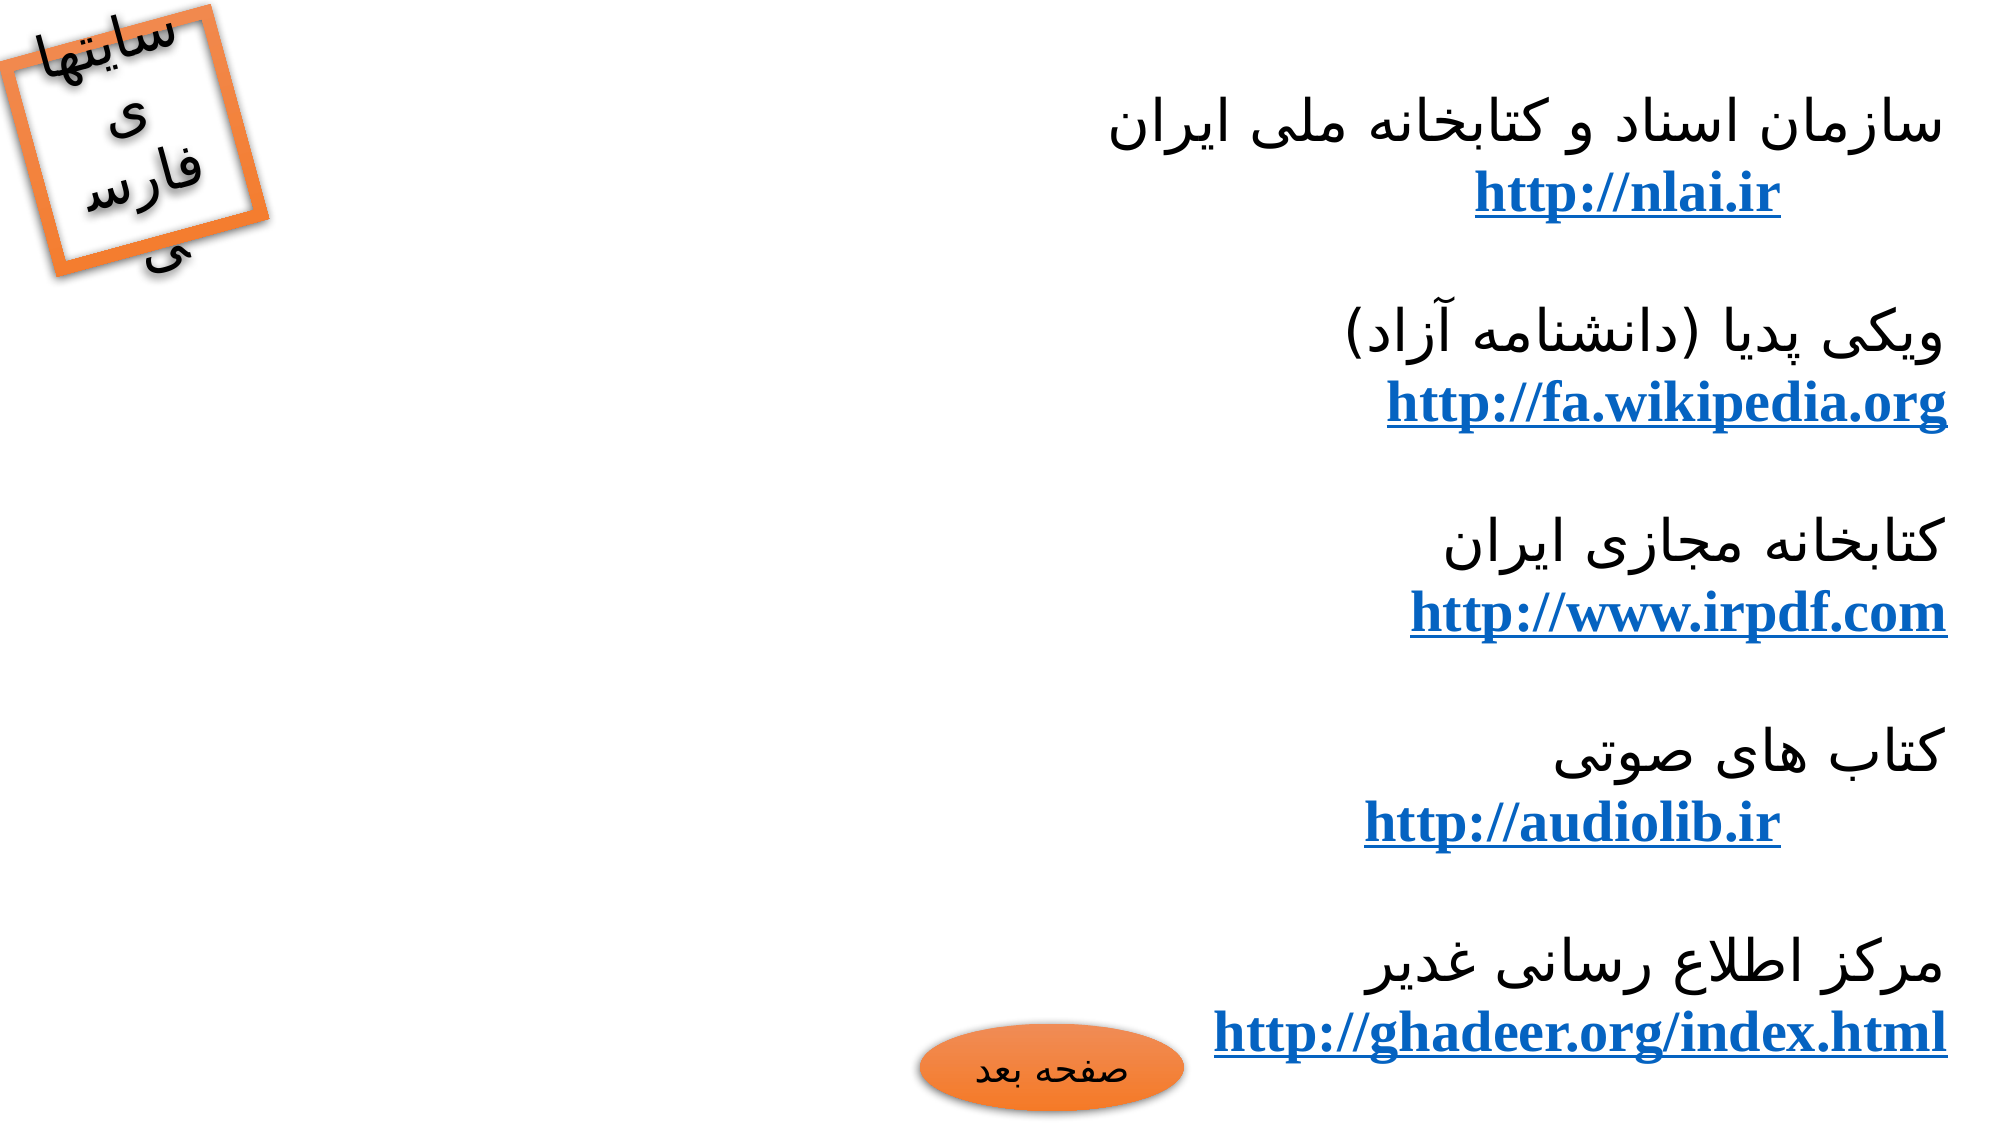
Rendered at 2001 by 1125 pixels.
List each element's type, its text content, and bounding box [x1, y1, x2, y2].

text_box سازمان اسناد و کتابخانه ملی ایران http://nlai.ir ویکی پدیا (دانشنامه آزاد) http://fa.wikipedia.org کتابخانه مجازی ایران http://www.irpdf.com کتاب های صوتی http://audiolib.ir مرکز اطلاع رسانی غدیر http://ghadeer.org/index.html پایگاه اطلاع رسانی حدیث شیعه http://www.hadith.net پایگاه اطلاع رسانی حوزه http://hawzah.net [295, 76, 1963, 1125]
text_box صفحه بعد [920, 1023, 1184, 1111]
text_box سایتهای فارسی [0, 4, 270, 277]
